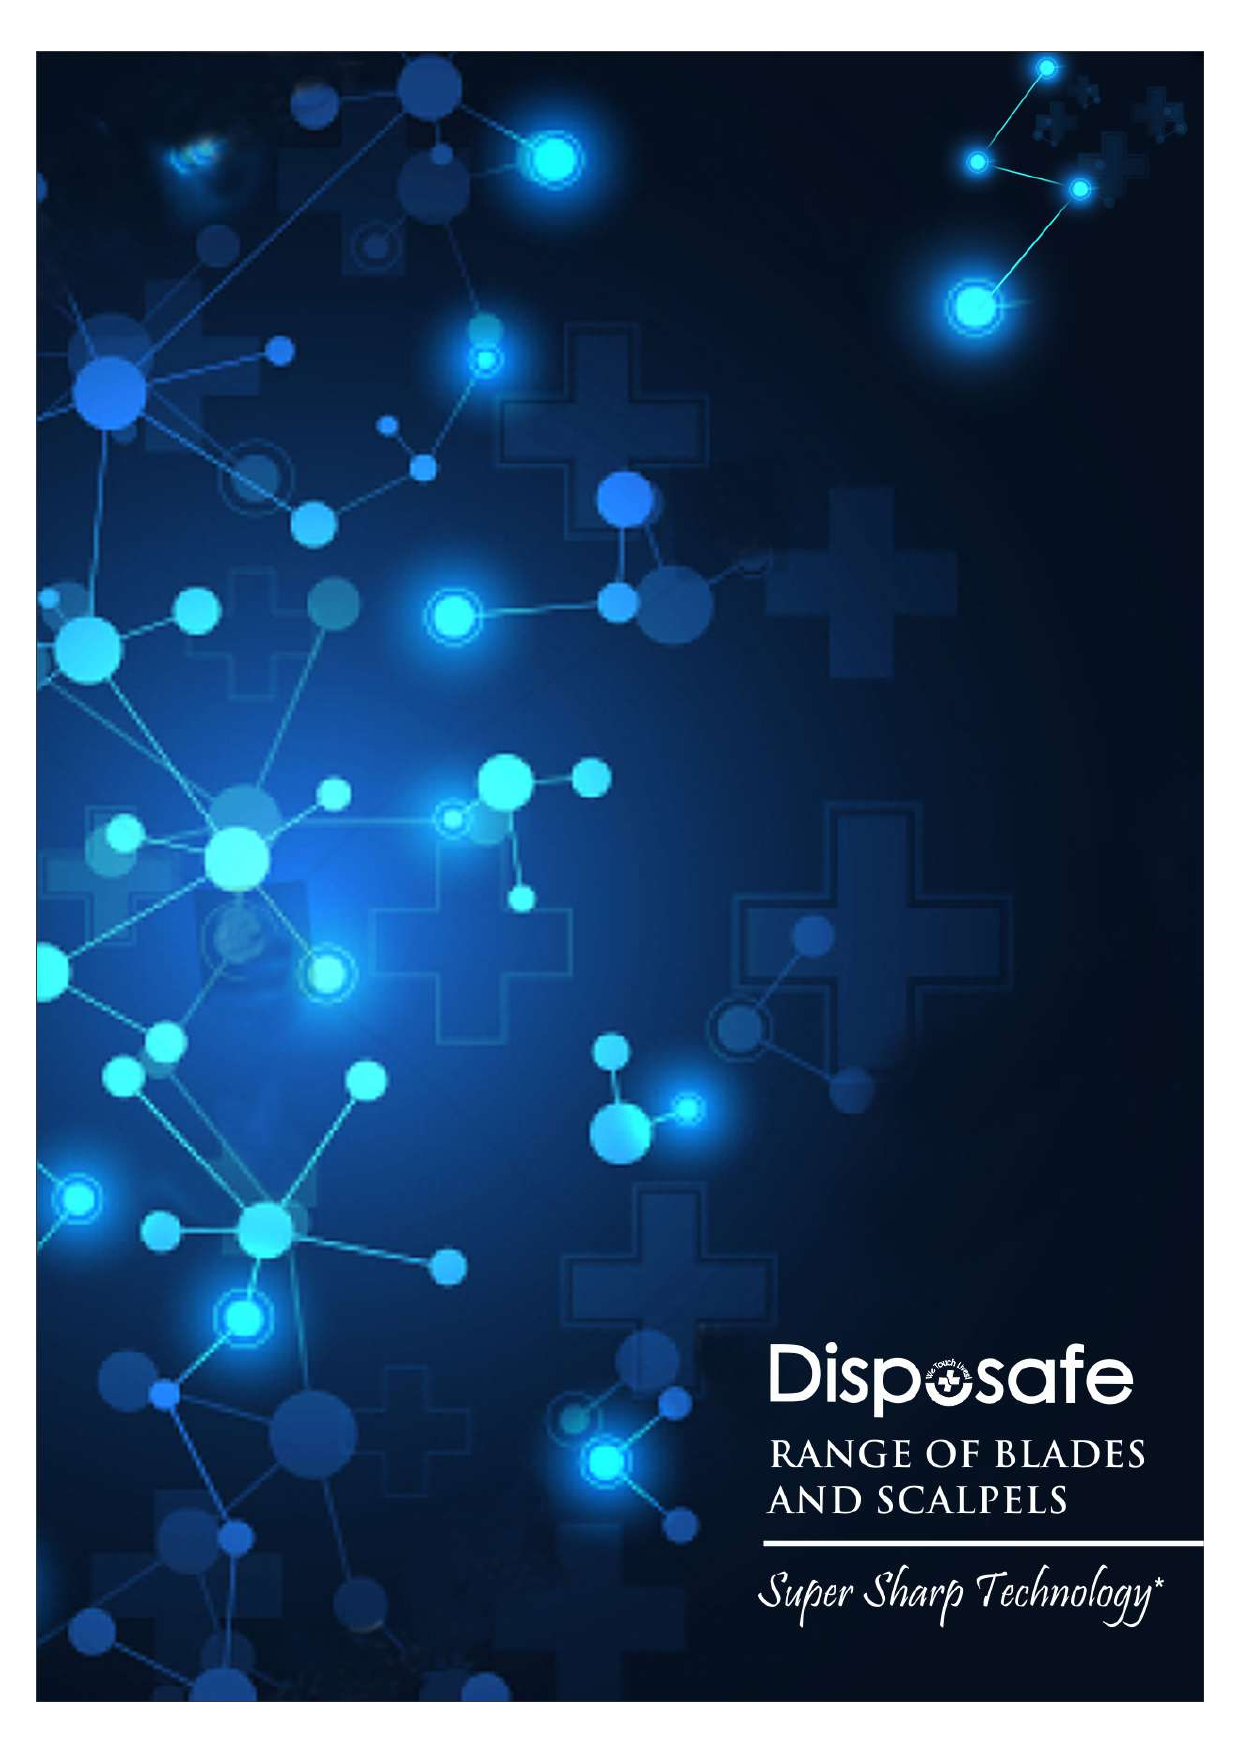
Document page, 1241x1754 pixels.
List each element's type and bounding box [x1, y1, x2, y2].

picture [36, 51, 1204, 1702]
